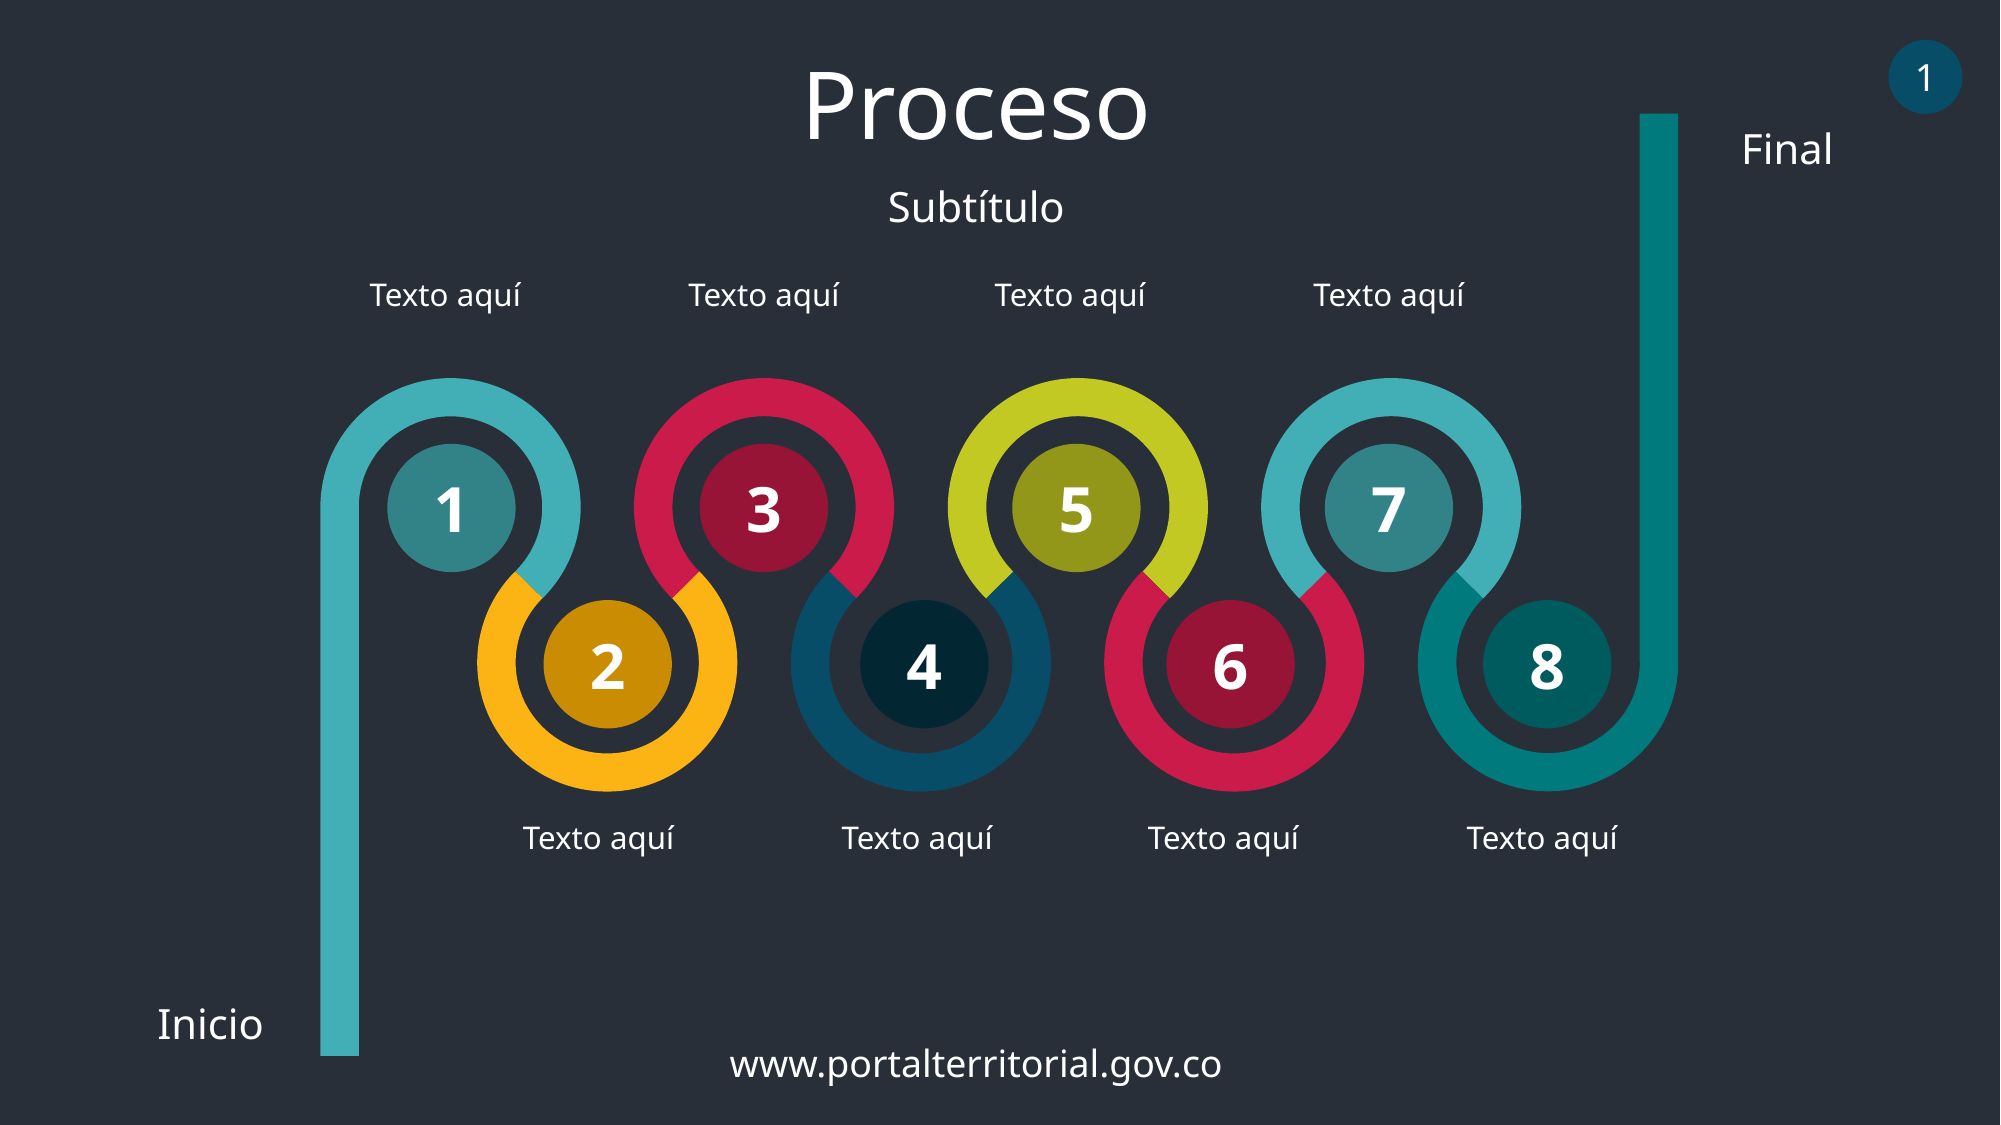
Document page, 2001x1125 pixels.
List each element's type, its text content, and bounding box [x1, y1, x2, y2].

text_box 8 [1482, 599, 1613, 730]
text_box Texto aquí [819, 811, 1016, 901]
text_box Texto aquí [972, 268, 1169, 321]
text_box Texto aquí [500, 811, 697, 864]
text_box 3 [698, 442, 830, 574]
text_box 5 [1011, 442, 1142, 574]
text_box www.portalterritorial.gov.co [282, 1032, 1670, 1092]
text_box [1104, 571, 1365, 792]
text_box Final [1704, 115, 1871, 180]
text_box 2 [542, 599, 673, 730]
text_box 1 [386, 442, 517, 574]
text_box 6 [1165, 599, 1296, 730]
text_box [1417, 113, 1679, 792]
text_box [947, 378, 1208, 599]
text_box 1 [1887, 38, 1964, 115]
text_box [477, 571, 738, 792]
text_box [633, 378, 895, 599]
text_box Texto aquí [1444, 811, 1641, 864]
text_box Inicio [122, 990, 299, 1055]
text_box 4 [859, 599, 990, 730]
text_box Texto aquí [1125, 811, 1322, 864]
text_box [1261, 378, 1522, 599]
text_box [320, 378, 581, 1056]
text_box Texto aquí [347, 268, 544, 321]
text_box Subtítulo [282, 173, 1639, 239]
text_box [790, 571, 1051, 792]
text_box Texto aquí [665, 268, 863, 321]
text_box 7 [1323, 442, 1455, 574]
text_box Texto aquí [1290, 268, 1488, 321]
text_box Proceso [429, 38, 1523, 166]
